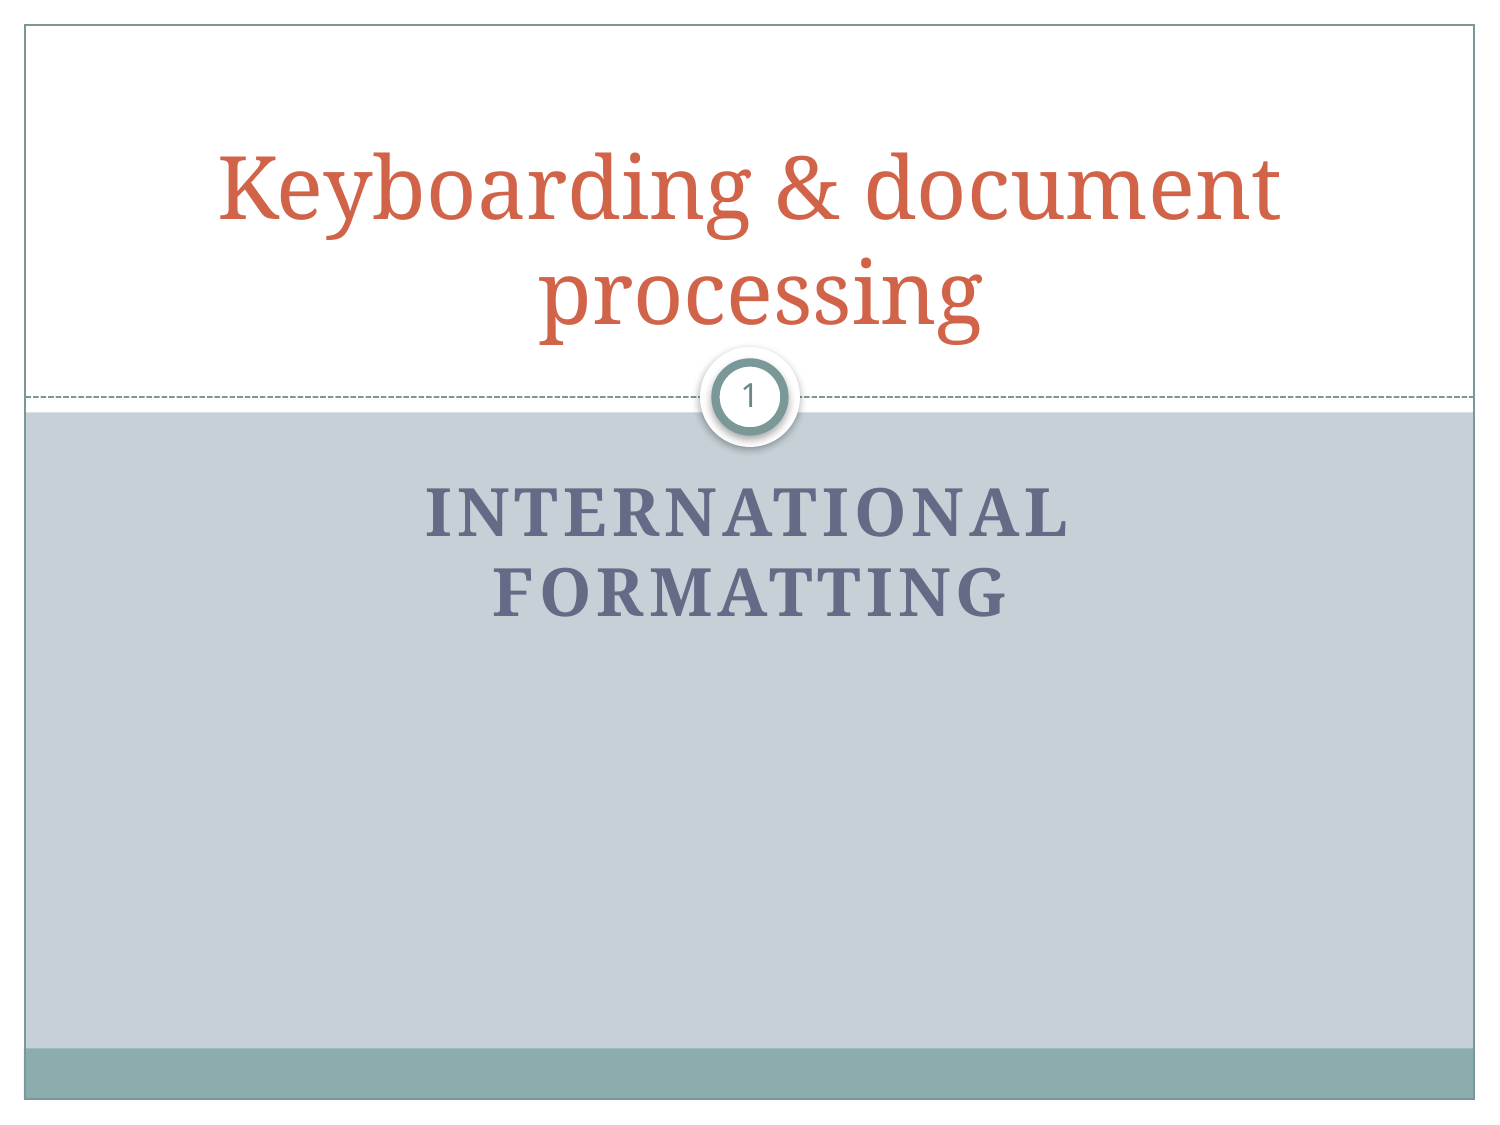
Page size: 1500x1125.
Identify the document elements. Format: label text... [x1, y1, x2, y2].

title Keyboarding & document processing [112, 62, 1388, 350]
slide_number 1 [712, 360, 788, 434]
subtitle International formatting [225, 462, 1275, 750]
